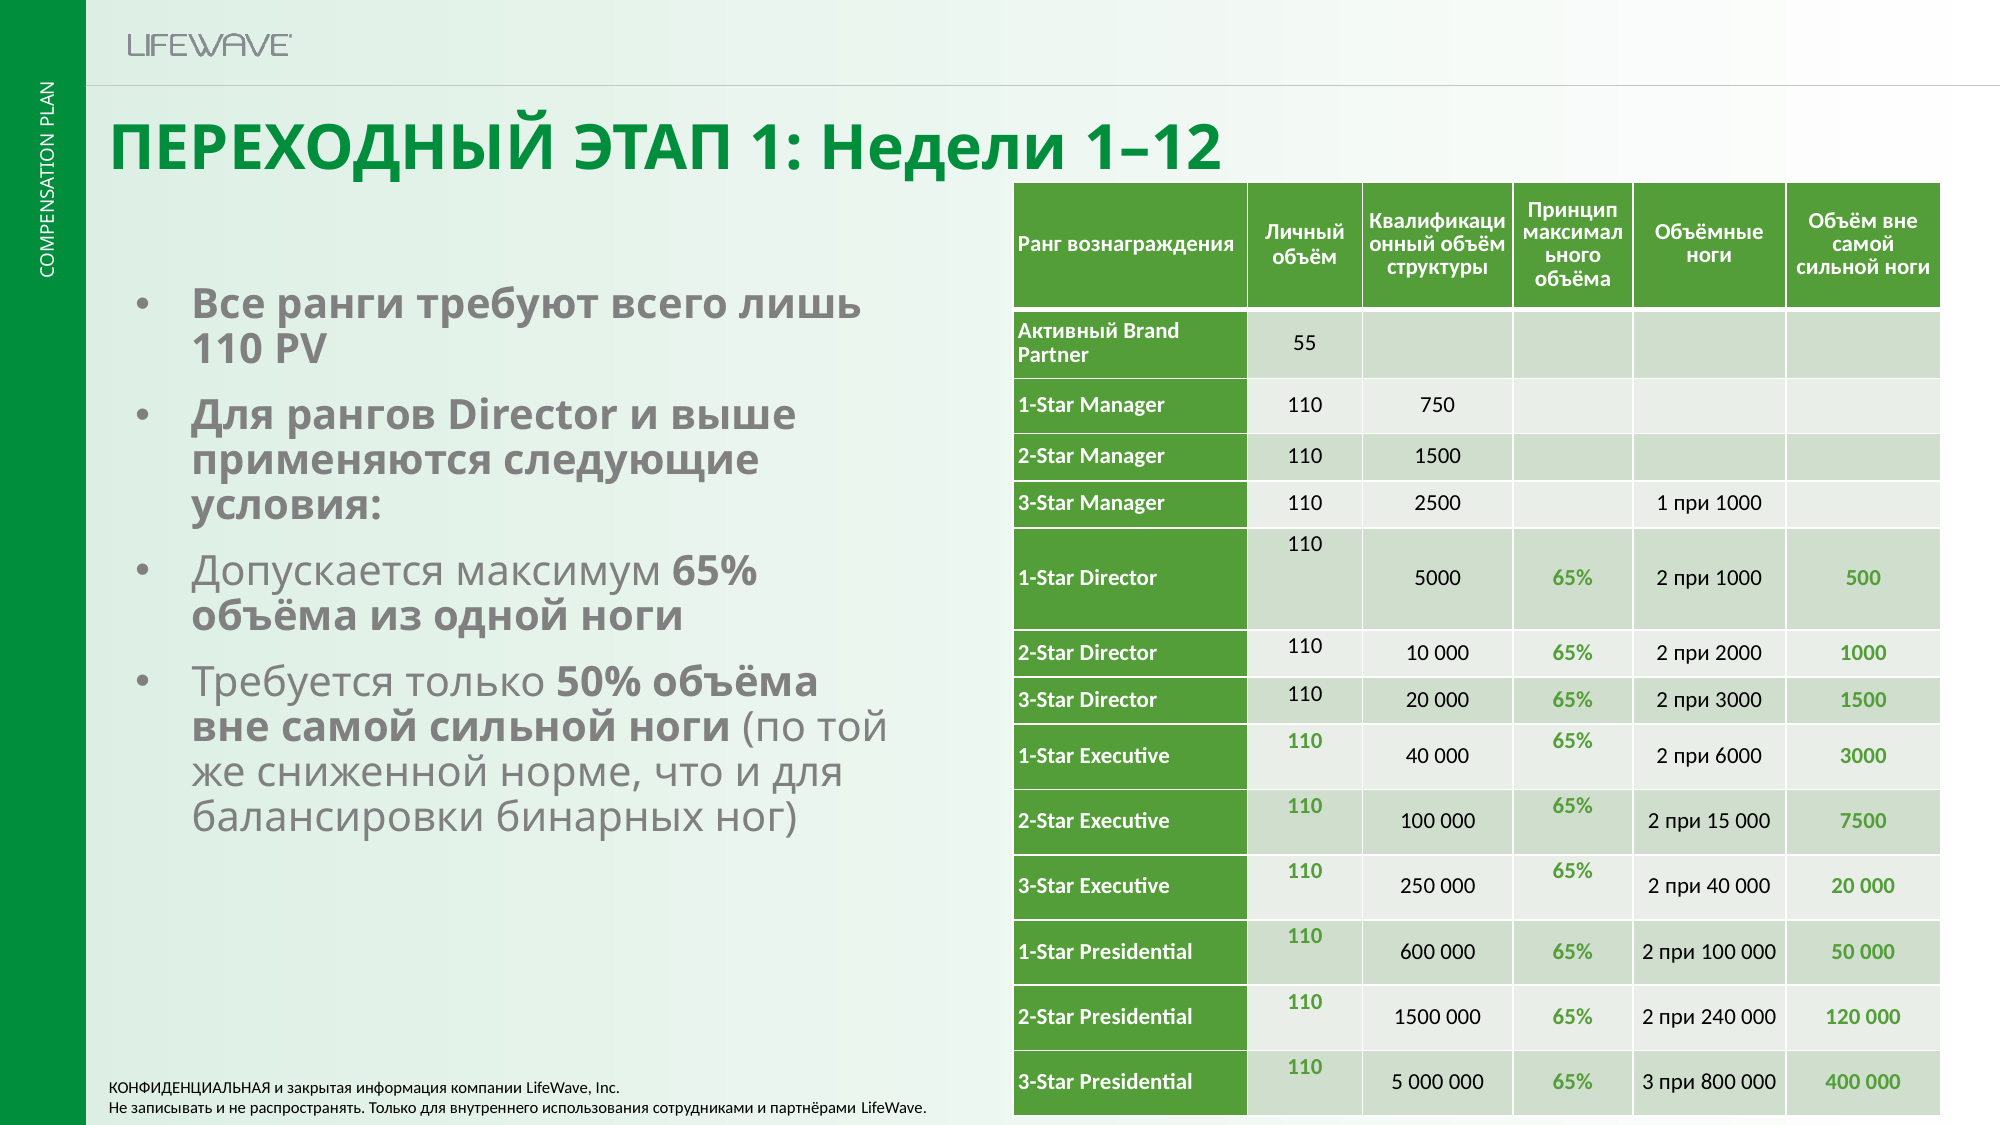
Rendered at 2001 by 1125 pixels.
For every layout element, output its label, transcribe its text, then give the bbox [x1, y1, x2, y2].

table_cell 2-Star Presidential [1014, 986, 1247, 1050]
table_cell [1634, 434, 1785, 480]
table_cell 1-Star Presidential [1014, 921, 1247, 984]
table_header Объёмные ноги [1634, 183, 1785, 307]
table_cell 3 при 800 000 [1634, 1051, 1785, 1115]
table_cell 3-Star Director [1014, 678, 1247, 723]
table_cell 2 при 100 000 [1634, 921, 1785, 984]
table_cell 40 000 [1363, 725, 1512, 789]
table_cell 65% [1514, 631, 1632, 676]
table_header Личный объём [1248, 183, 1362, 307]
table_cell 110 [1248, 790, 1362, 854]
table_cell 110 [1248, 921, 1362, 984]
table_cell [1787, 379, 1940, 433]
table_cell 3-Star Executive [1014, 856, 1247, 919]
table_cell 3000 [1787, 725, 1940, 789]
table_cell 110 [1248, 1051, 1362, 1115]
table_cell 7500 [1787, 790, 1940, 854]
table_cell 2 при 3000 [1634, 678, 1785, 723]
table_cell 65% [1514, 529, 1632, 629]
list ПЕРЕХОДНЫЙ ЭТАП 1: Недели 1–12 [93, 108, 1265, 182]
table_cell [1634, 312, 1785, 378]
table_cell 2 при 15 000 [1634, 790, 1785, 854]
table_cell Активный Brand Partner [1014, 312, 1247, 378]
table_cell 1 при 1000 [1634, 482, 1785, 527]
table_cell 65% [1514, 856, 1632, 919]
list Все ранги требуют всего лишь 110 PV Для рангов Director и выше применяются следующие условия: Допускается максимум 65% объёма из одной ноги Требуется только 50% объёма вне самой сильной ноги (по той же сниженной норме, что и для балансировки бинарных ног) [120, 275, 917, 989]
table_cell 750 [1363, 379, 1512, 433]
table_header Квалификационный объём структуры [1363, 183, 1512, 307]
table_cell 2-Star Executive [1014, 790, 1247, 854]
table_cell [1514, 379, 1632, 433]
table_cell 110 [1248, 631, 1362, 676]
table_cell 120 000 [1787, 986, 1940, 1050]
table_cell 110 [1248, 482, 1362, 527]
table_cell [1634, 379, 1785, 433]
table_cell 500 [1787, 529, 1940, 629]
table_cell 110 [1248, 678, 1362, 723]
table_cell 65% [1514, 1051, 1632, 1115]
table_cell 110 [1248, 725, 1362, 789]
table_cell 600 000 [1363, 921, 1512, 984]
table_cell 2500 [1363, 482, 1512, 527]
table_header Принцип максимального объёма [1514, 183, 1632, 307]
table_cell 50 000 [1787, 921, 1940, 984]
table_cell 250 000 [1363, 856, 1512, 919]
table_cell 65% [1514, 725, 1632, 789]
table_cell [1363, 312, 1512, 378]
table_cell 3-Star Manager [1014, 482, 1247, 527]
table_cell 65% [1514, 921, 1632, 984]
table_cell 20 000 [1363, 678, 1512, 723]
table_cell [1514, 312, 1632, 378]
table_cell 110 [1248, 856, 1362, 919]
table_cell 110 [1248, 986, 1362, 1050]
table_cell 3-Star Presidential [1014, 1051, 1247, 1115]
table_cell 65% [1514, 986, 1632, 1050]
table_cell 1000 [1787, 631, 1940, 676]
table_cell [1787, 434, 1940, 480]
table_cell 5000 [1363, 529, 1512, 629]
table_cell 1500 [1787, 678, 1940, 723]
table_cell 400 000 [1787, 1051, 1940, 1115]
table_cell 100 000 [1363, 790, 1512, 854]
table_cell 1-Star Executive [1014, 725, 1247, 789]
table_cell 10 000 [1363, 631, 1512, 676]
table_cell 1-Star Director [1014, 529, 1247, 629]
table_cell 110 [1248, 379, 1362, 433]
table_header Ранг вознаграждения [1014, 183, 1247, 307]
table_cell 2 при 1000 [1634, 529, 1785, 629]
table_cell 2 при 6000 [1634, 725, 1785, 789]
table_cell 2 при 2000 [1634, 631, 1785, 676]
picture [126, 33, 292, 57]
table_cell [1514, 434, 1632, 480]
table_cell 2 при 40 000 [1634, 856, 1785, 919]
table_cell 65% [1514, 678, 1632, 723]
table_cell 1500 000 [1363, 986, 1512, 1050]
text_box КОНФИДЕНЦИАЛЬНАЯ и закрытая информация компании LifeWave, Inc. Не записывать и не распространять. Только для внутреннего использования сотрудниками и партнёрами LifeWave. [93, 1069, 974, 1125]
table_cell 1-Star Manager [1014, 379, 1247, 433]
table_cell 1500 [1363, 434, 1512, 480]
table_cell 5 000 000 [1363, 1051, 1512, 1115]
table_cell 110 [1248, 434, 1362, 480]
table_cell [1787, 482, 1940, 527]
table_cell 2-Star Director [1014, 631, 1247, 676]
table_cell 2 при 240 000 [1634, 986, 1785, 1050]
table_cell [1787, 312, 1940, 378]
table_cell 110 [1248, 529, 1362, 629]
table_cell 65% [1514, 790, 1632, 854]
table_cell 55 [1248, 312, 1362, 378]
table_header Объём вне самой сильной ноги [1787, 183, 1940, 307]
table_cell [1514, 482, 1632, 527]
table_cell 2-Star Manager [1014, 434, 1247, 480]
table_cell 20 000 [1787, 856, 1940, 919]
